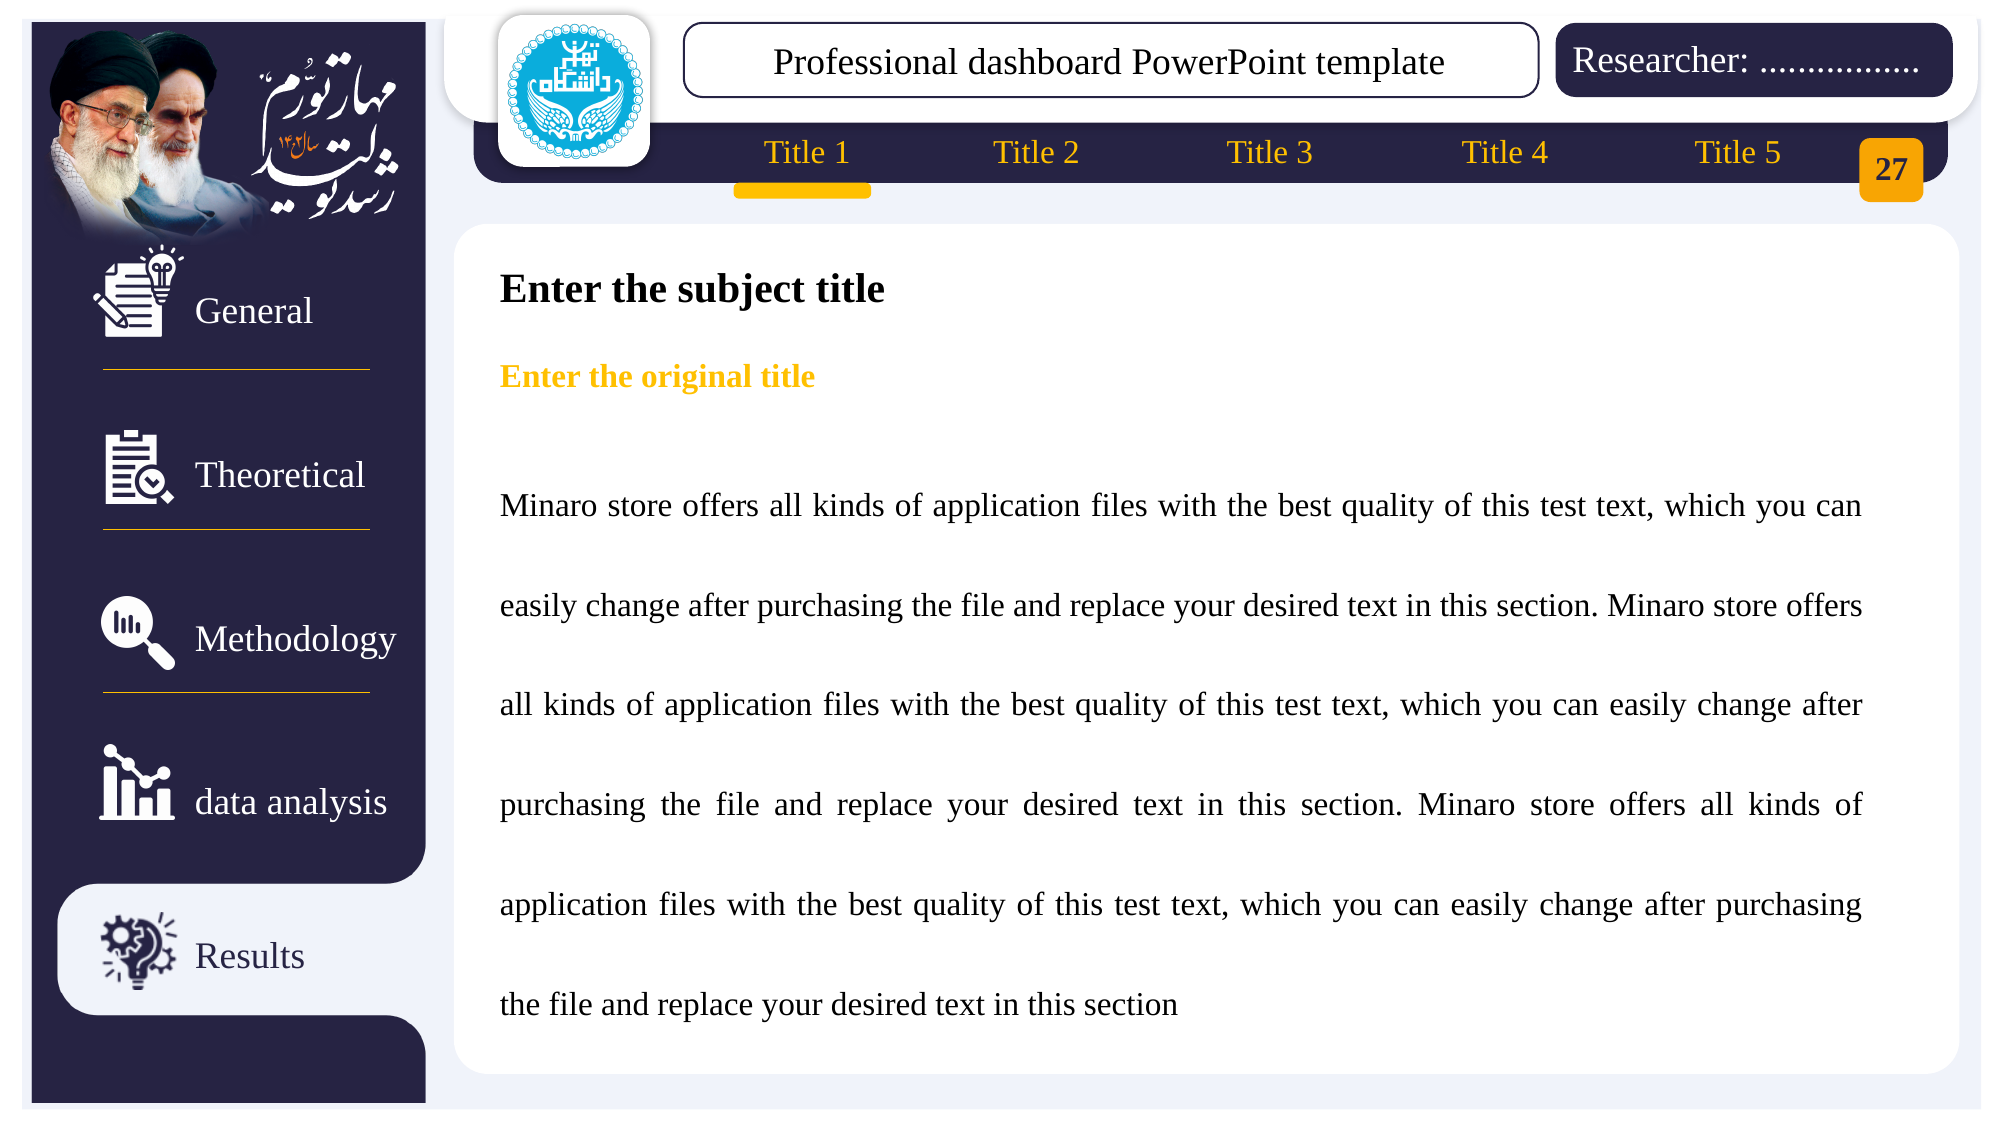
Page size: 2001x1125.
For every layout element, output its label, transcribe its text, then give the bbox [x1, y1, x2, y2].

text_box Title 4 [1412, 123, 1598, 178]
text_box Enter the original title [485, 346, 850, 402]
text_box Minaro store offers all kinds of application files with the best quality of this test text, which you can easily change after purchasing the file and replace your desired text in this section. Minaro store offers all kinds of application files with the best quality of this test text, which you can easily change after purchasing the file and replace your desired text in this section. Minaro store offers all kinds of application files with the best quality of this test text, which you can easily change after purchasing the file and replace your desired text in this section [485, 415, 1881, 1030]
text_box Title 1 [706, 123, 908, 178]
text_box Researcher: ................. [1557, 27, 1958, 88]
picture [31, 22, 442, 1103]
text_box Title 5 [1645, 123, 1831, 178]
text_box Enter the subject title [485, 253, 923, 319]
text_box Title 3 [1177, 123, 1363, 178]
text_box [732, 181, 873, 200]
text_box Title 2 [936, 123, 1137, 178]
text_box [497, 13, 651, 168]
text_box [452, 222, 1961, 1076]
picture [506, 22, 644, 160]
text_box 27 [1857, 139, 1927, 195]
text_box Professional dashboard PowerPoint template [685, 29, 1534, 89]
